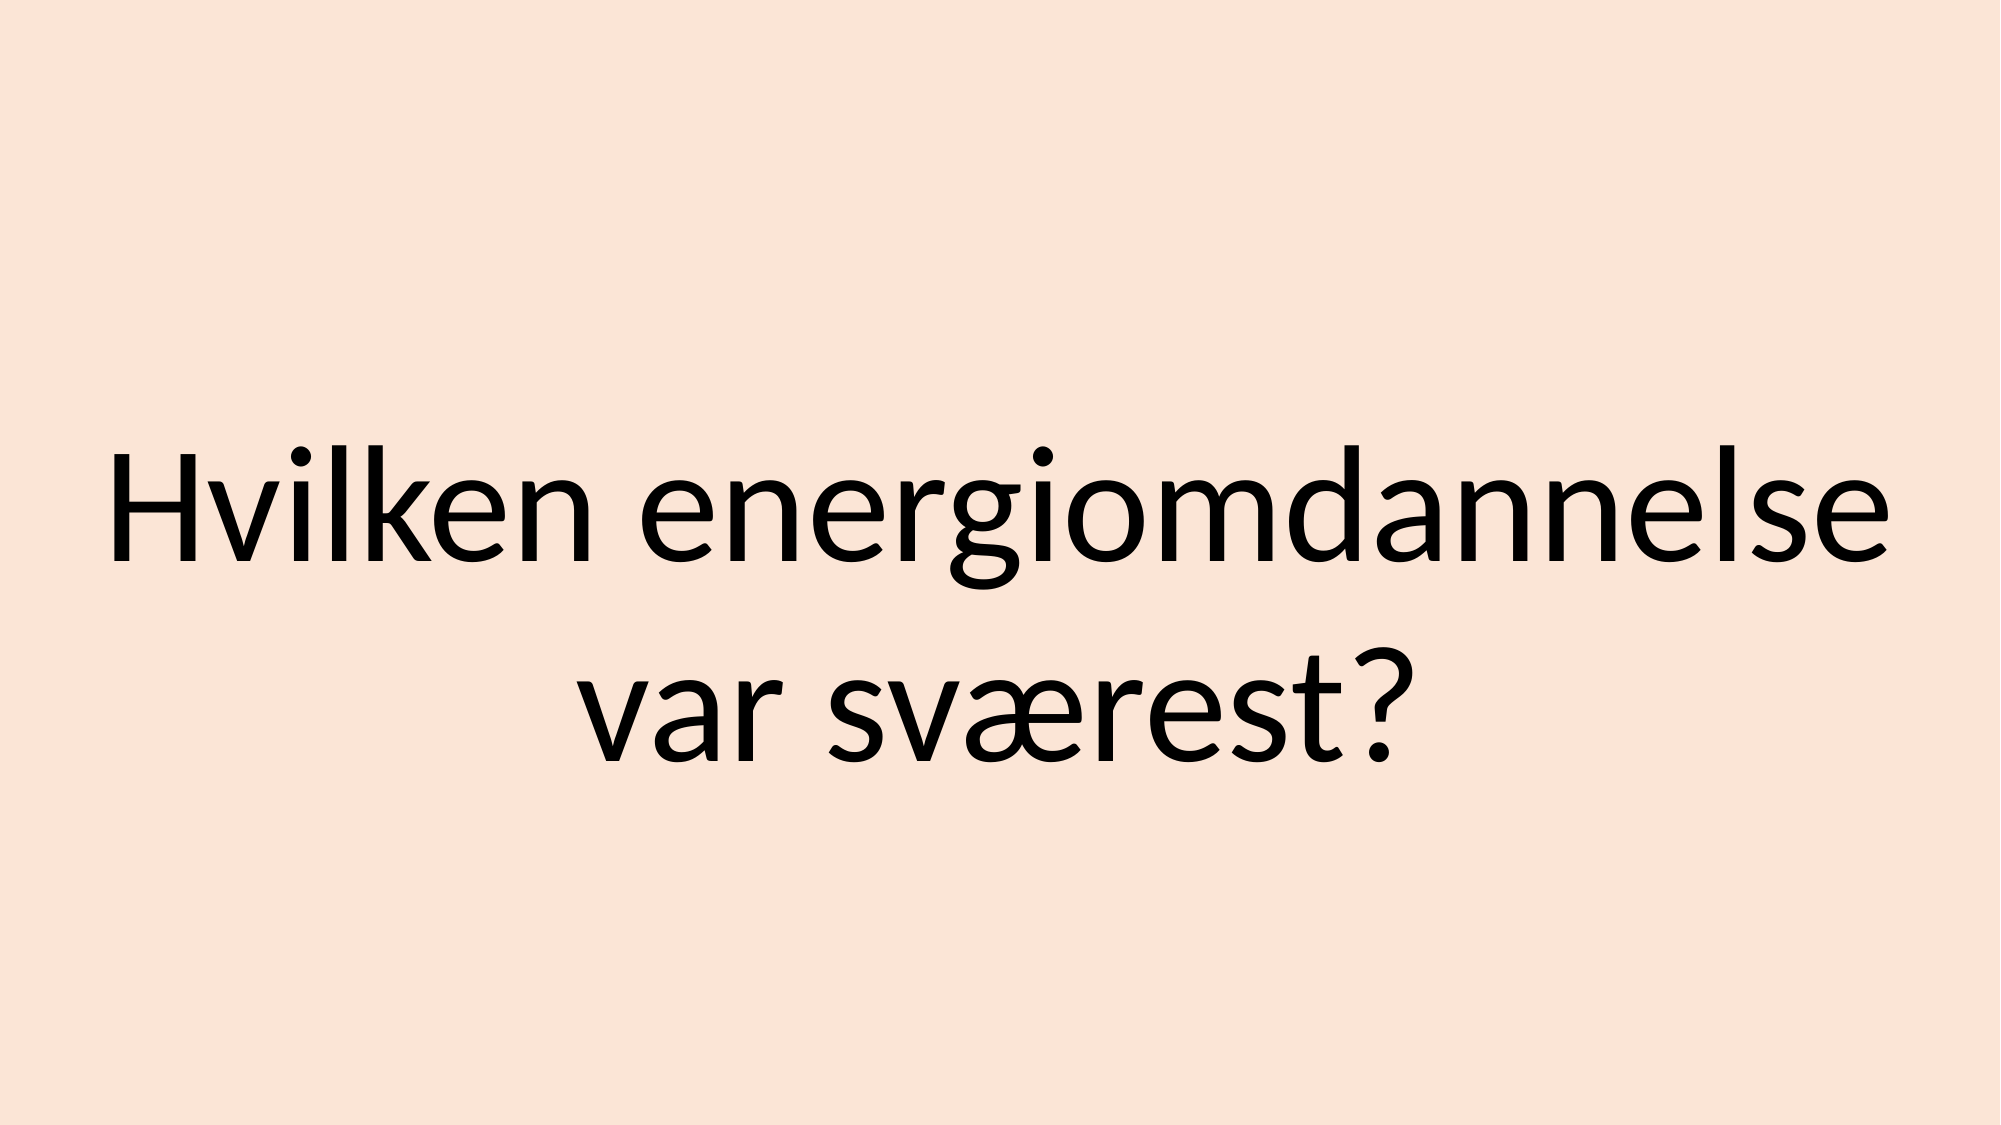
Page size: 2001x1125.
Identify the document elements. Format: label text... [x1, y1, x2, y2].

text_box Hvilken energiomdannelse var sværest? [68, 387, 1932, 803]
